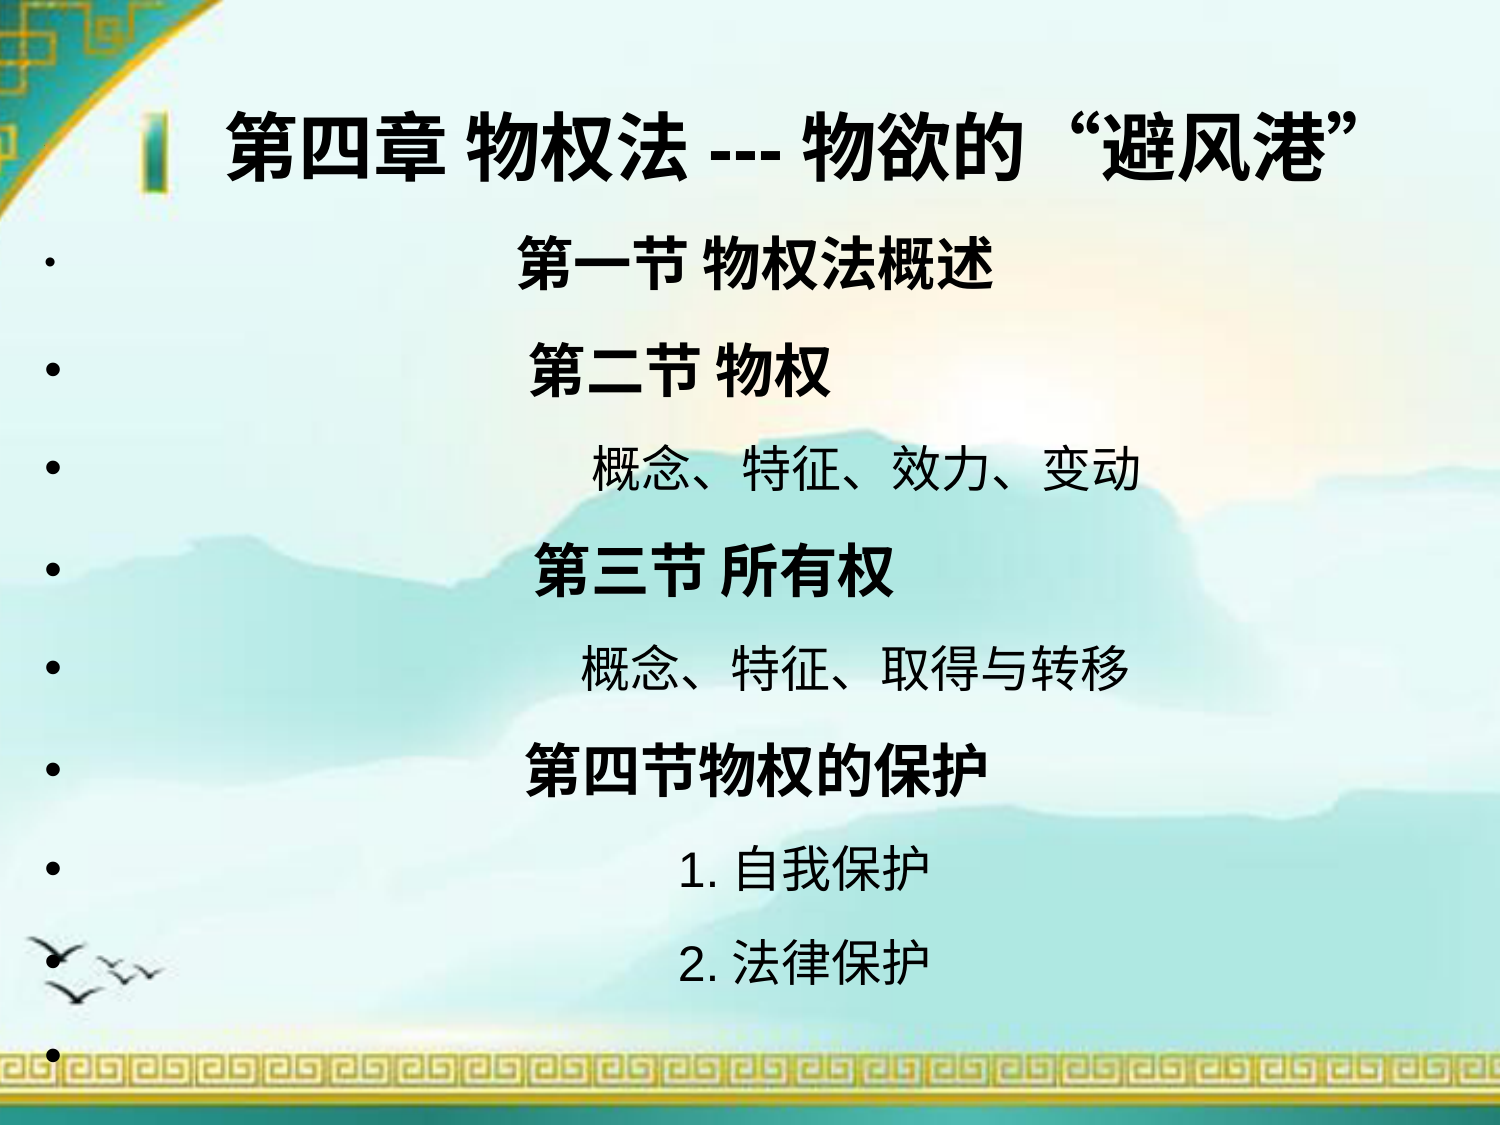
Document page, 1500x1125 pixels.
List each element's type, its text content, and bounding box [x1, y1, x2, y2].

list 第四章 物权法---物欲的“避风港” 第一节 物权法概述 第二节 物权 概念、特征、效力、变动 第三节 所有权 概念、特征、取得与转移 第四节物权的保护 1.自我保护 2.法律保护 [29, 66, 1471, 1093]
picture [0, 0, 1500, 1125]
